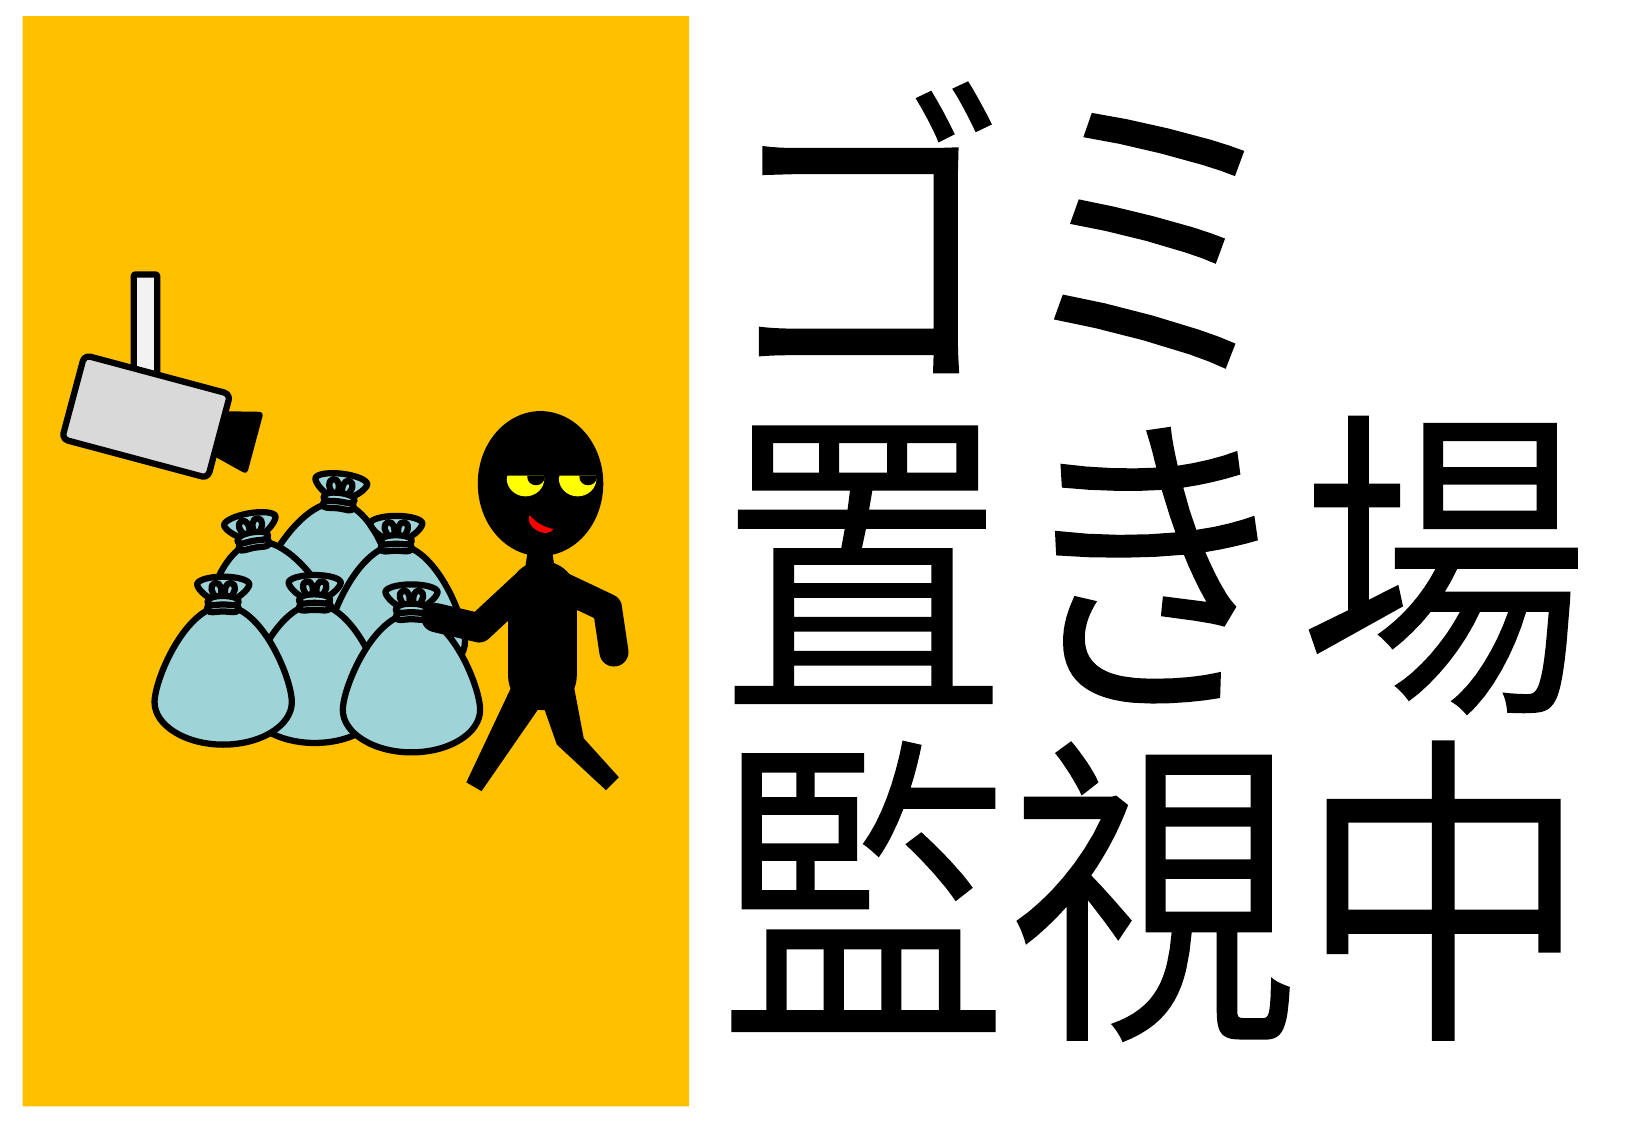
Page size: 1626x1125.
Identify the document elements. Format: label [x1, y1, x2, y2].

text_box [69, 274, 642, 796]
text_box [20, 14, 691, 1109]
